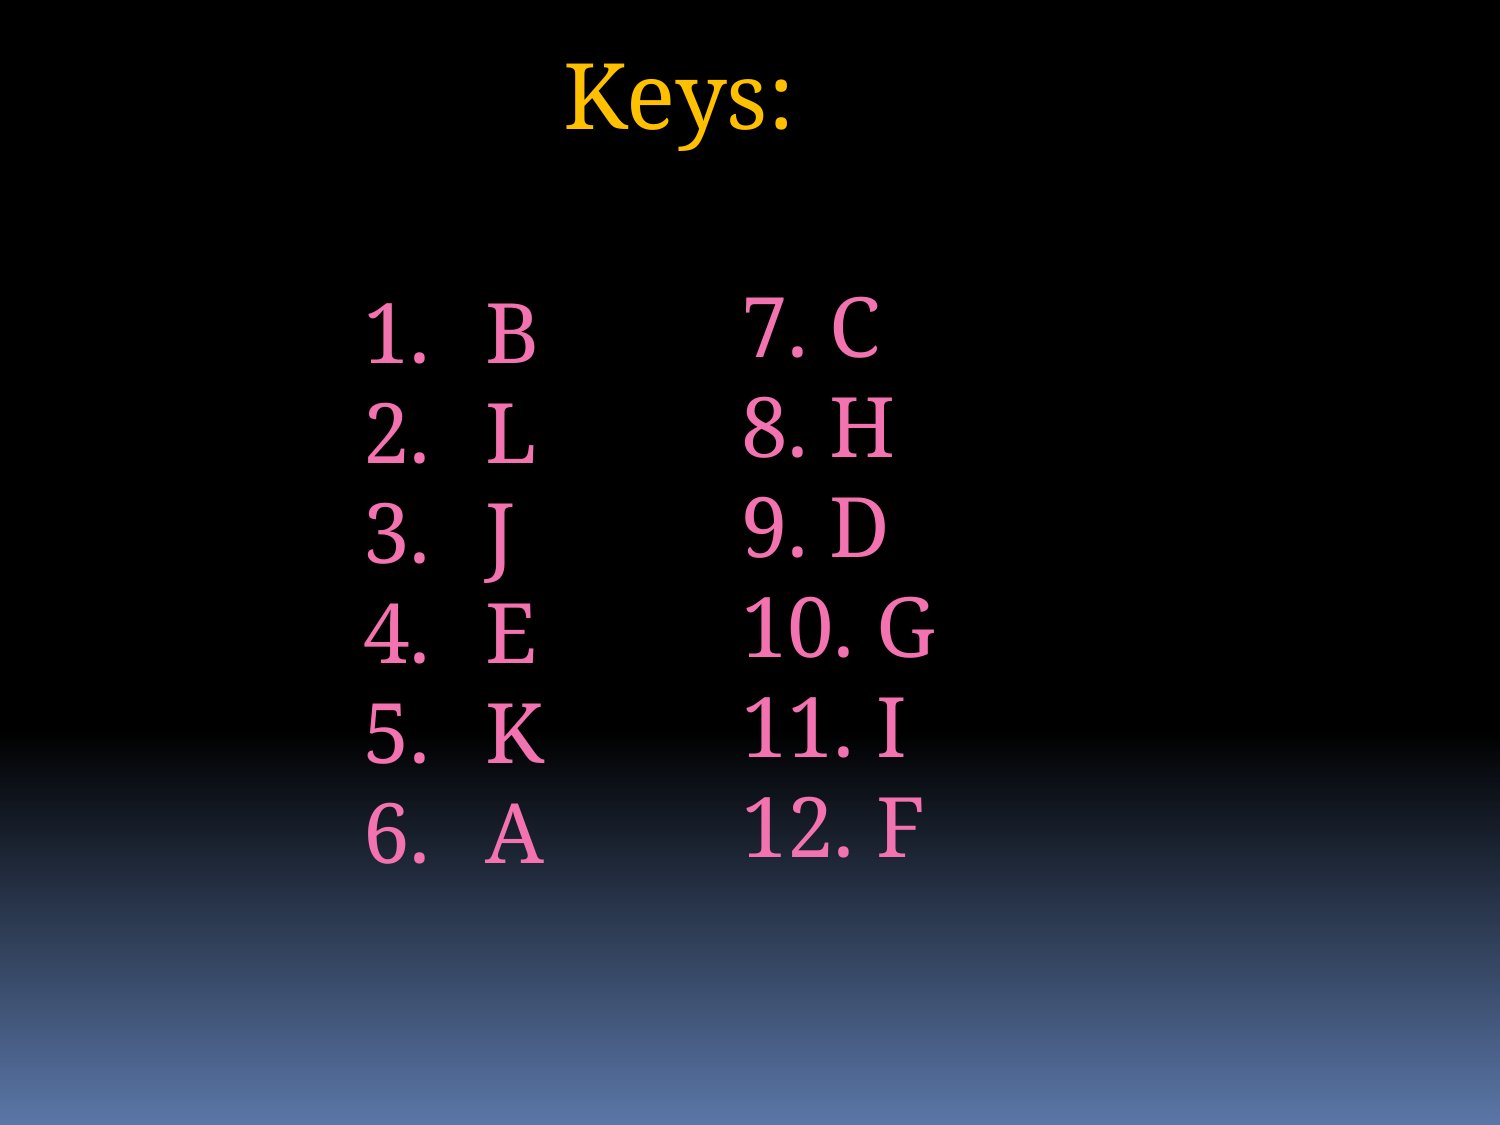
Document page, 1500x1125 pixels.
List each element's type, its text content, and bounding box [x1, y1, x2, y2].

text_box 7. C 8. H 9. D 10. G 11. I 12. F [726, 267, 1069, 882]
text_box B L J E K A [348, 172, 609, 888]
text_box Keys: [466, 30, 892, 156]
